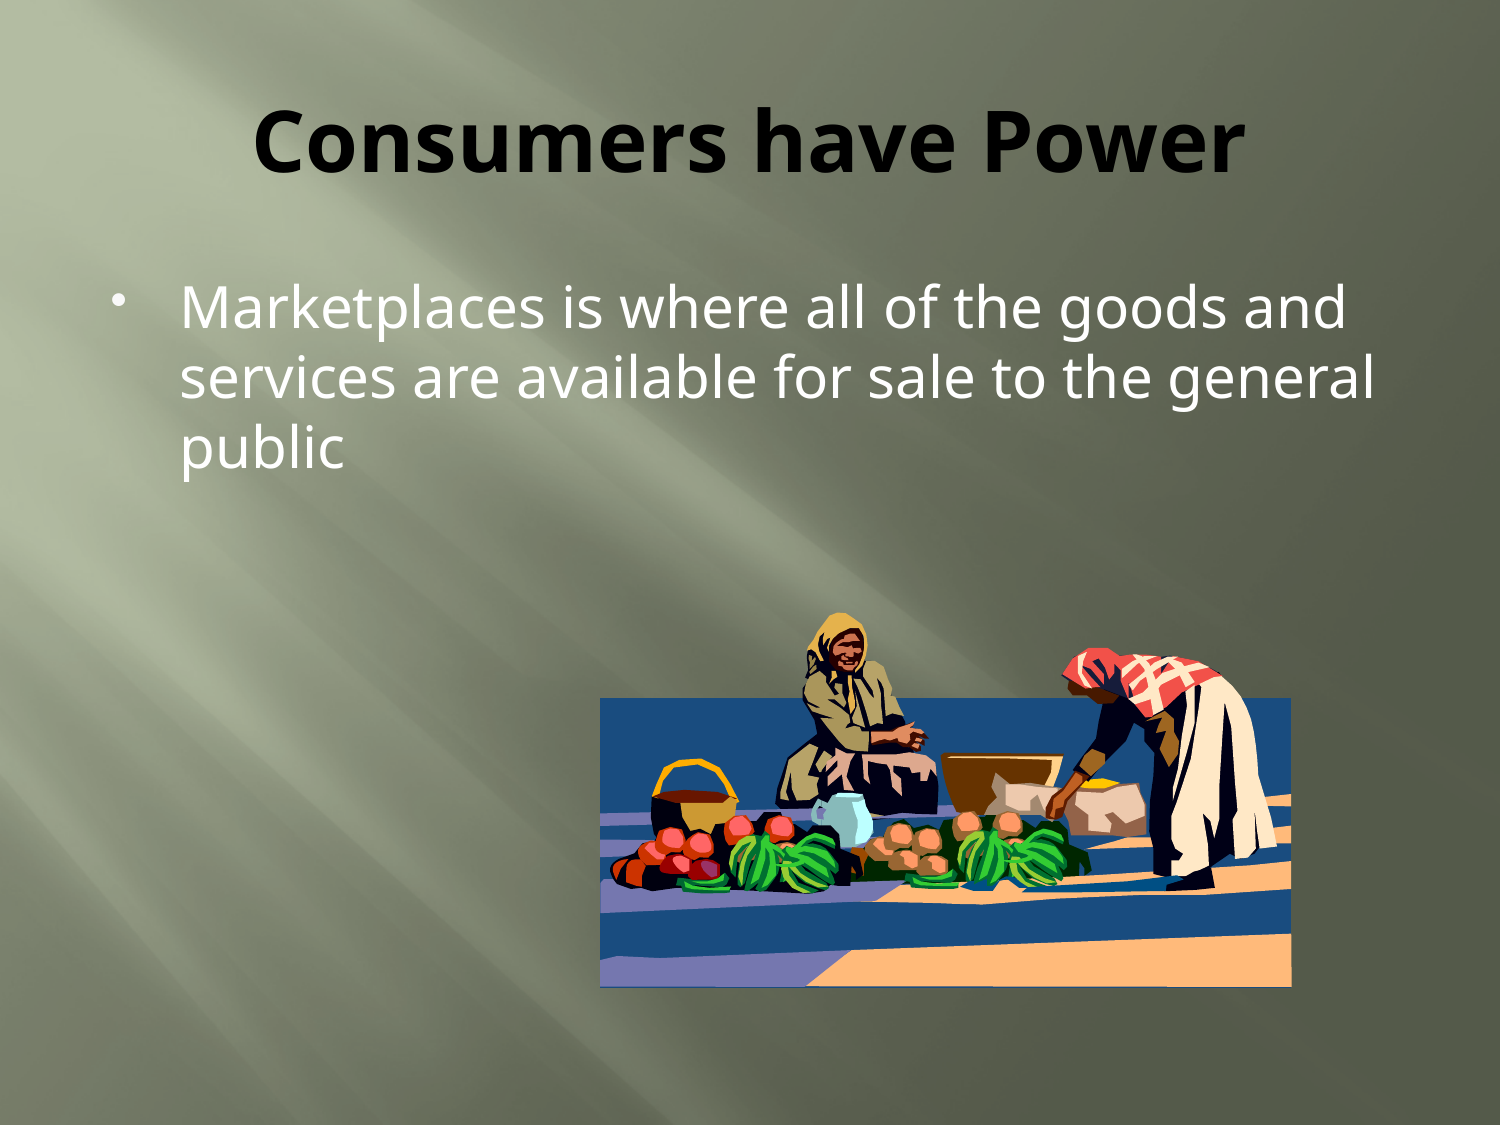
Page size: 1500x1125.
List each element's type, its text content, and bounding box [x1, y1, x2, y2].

picture [599, 612, 1292, 988]
list Marketplaces is where all of the goods and services are available for sale to the general public [75, 262, 1425, 1035]
title Consumers have Power [75, 45, 1425, 233]
